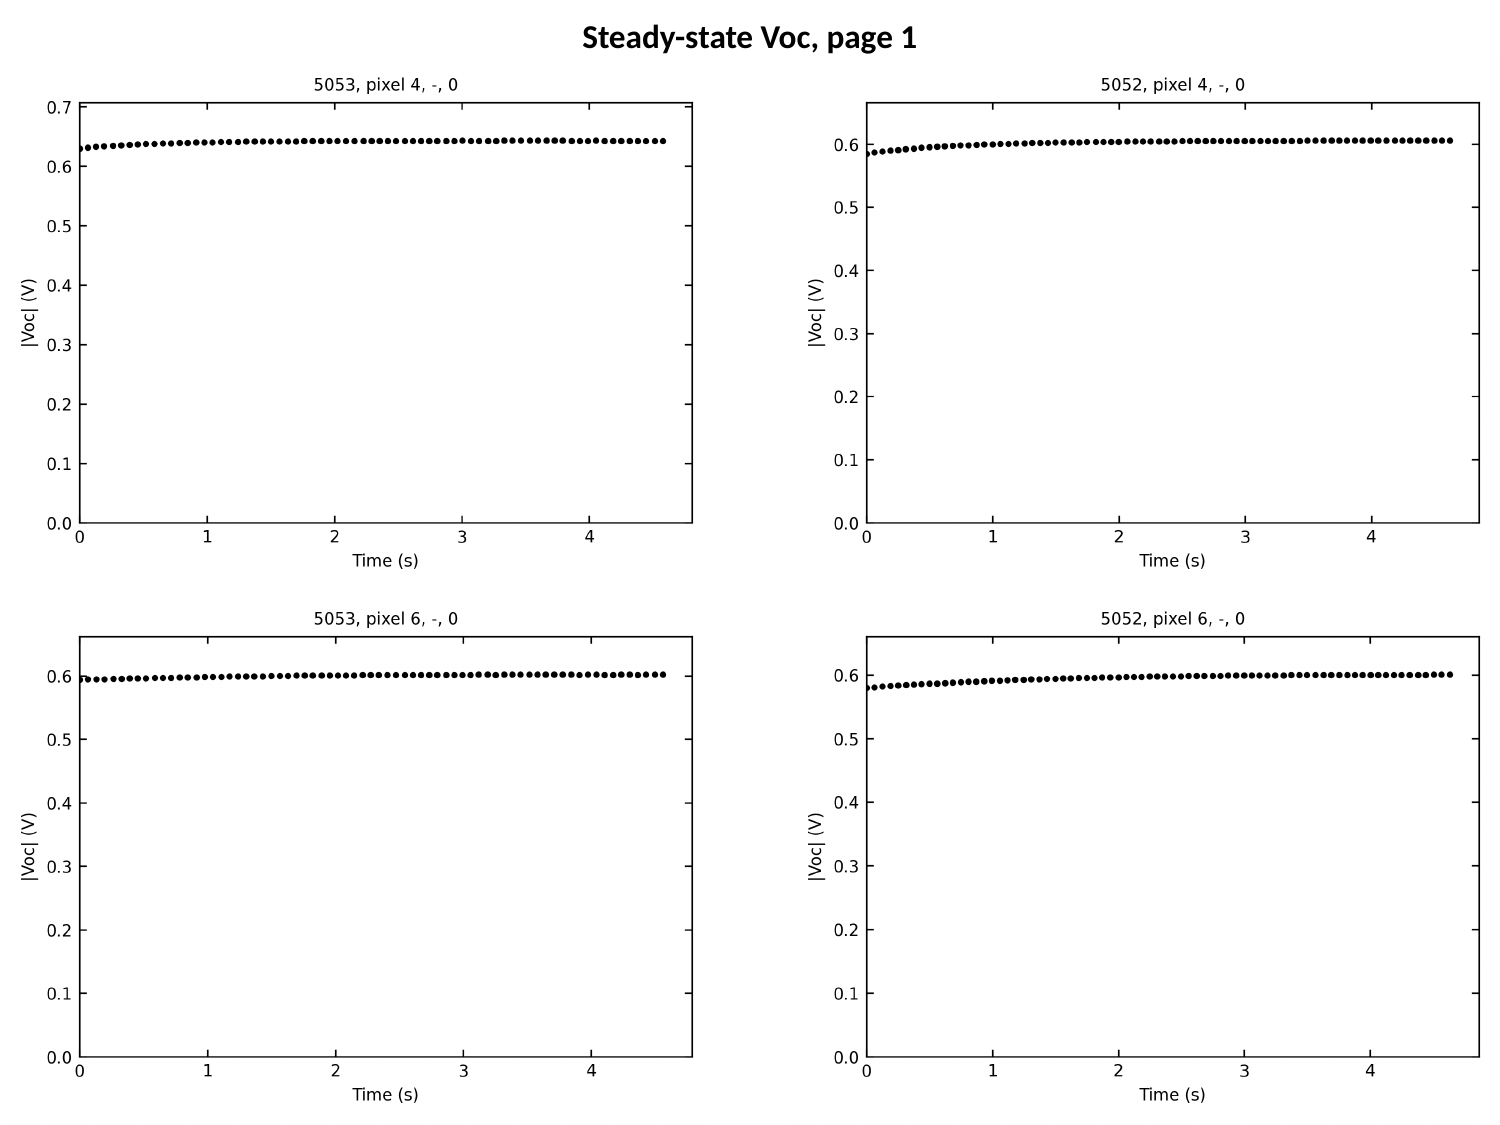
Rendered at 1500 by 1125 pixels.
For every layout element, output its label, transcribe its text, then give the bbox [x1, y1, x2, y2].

picture [0, 56, 713, 1125]
title Steady-state Voc, page 1 [0, 0, 1500, 75]
picture [787, 56, 1500, 1125]
